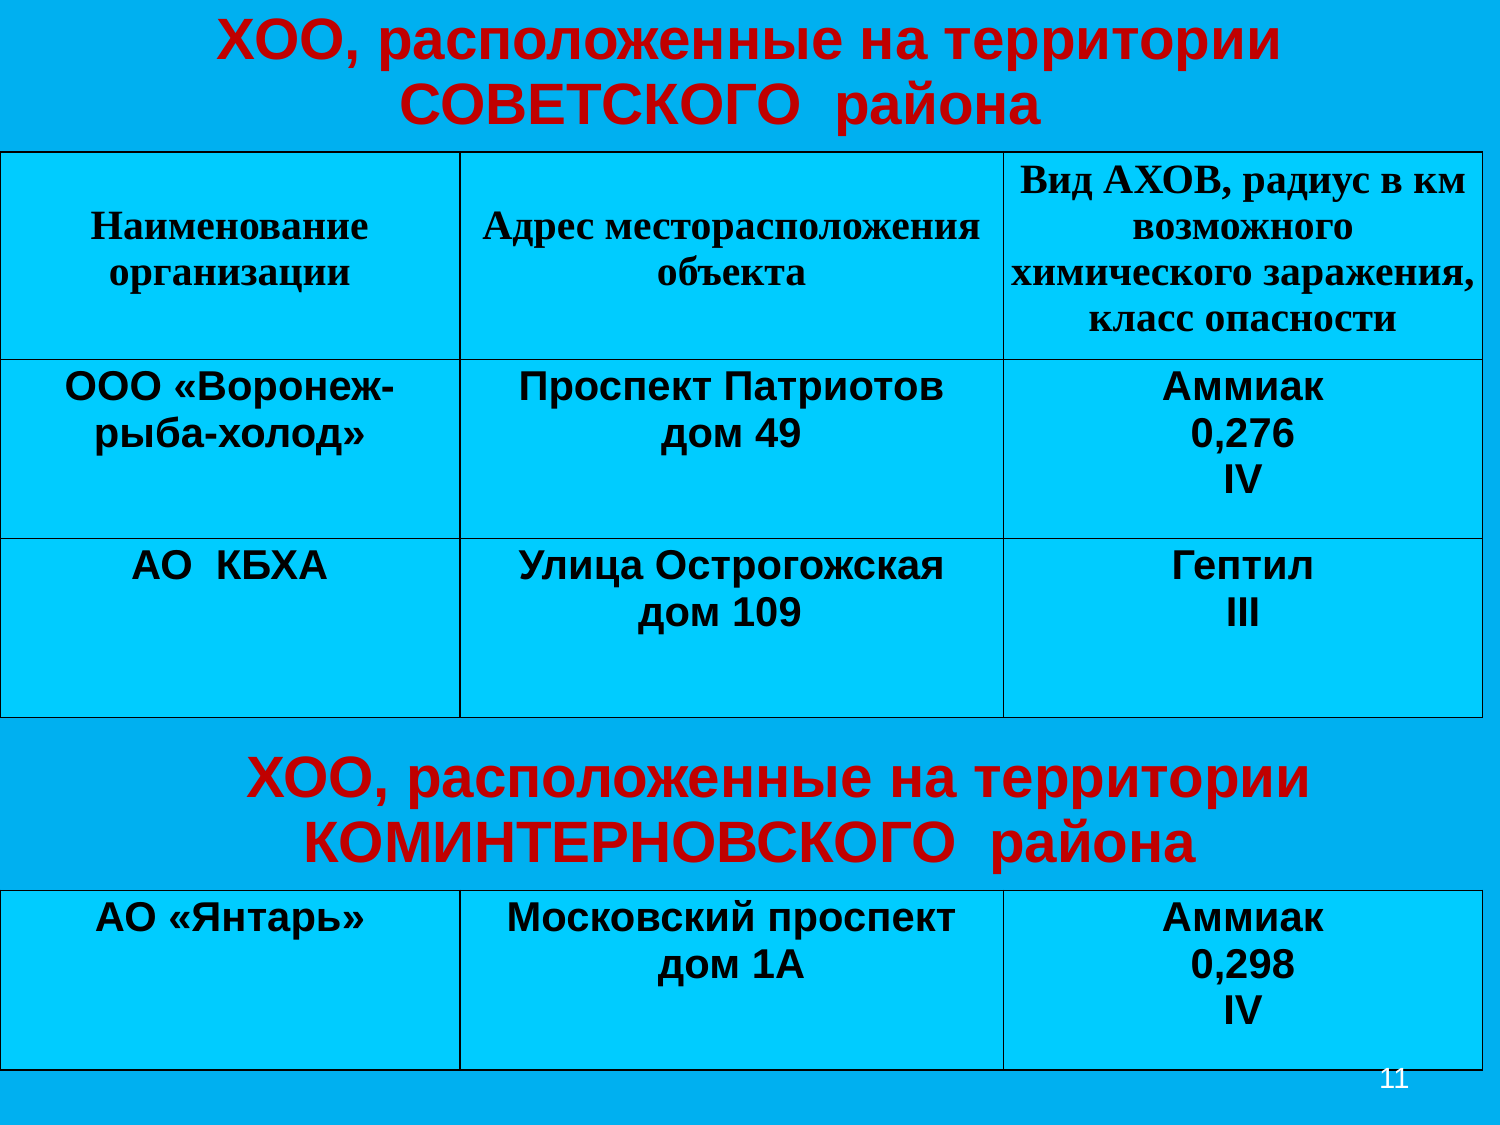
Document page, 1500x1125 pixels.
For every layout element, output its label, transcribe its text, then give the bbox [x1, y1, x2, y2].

table_header Наименование организации [1, 153, 459, 359]
text_box ХОО, расположенные на территории СОВЕТСКОГО района [0, 0, 1500, 145]
table_cell Улица Острогожская дом 109 [461, 539, 1003, 717]
table_cell ООО «Воронеж-рыба-холод» [1, 360, 459, 538]
table_cell Проспект Патриотов дом 49 [461, 360, 1003, 538]
table_header Московский проспект дом 1А [461, 891, 1003, 1069]
table_cell Аммиак 0,276 IV [1004, 360, 1482, 538]
table_cell АО КБХА [1, 539, 459, 717]
table_header Адрес месторасположения объекта [461, 153, 1003, 359]
slide_number 11 [1074, 1024, 1425, 1103]
table_header АО «Янтарь» [1, 891, 459, 1069]
table_header Вид АХОВ, радиус в км возможного химического заражения, класс опасности [1004, 153, 1482, 359]
table_header Аммиак 0,298 IV [1004, 891, 1482, 1069]
text_box ХОО, расположенные на территории КОМИНТЕРНОВСКОГО района [0, 738, 1500, 884]
table_cell Гептил III [1004, 539, 1482, 717]
